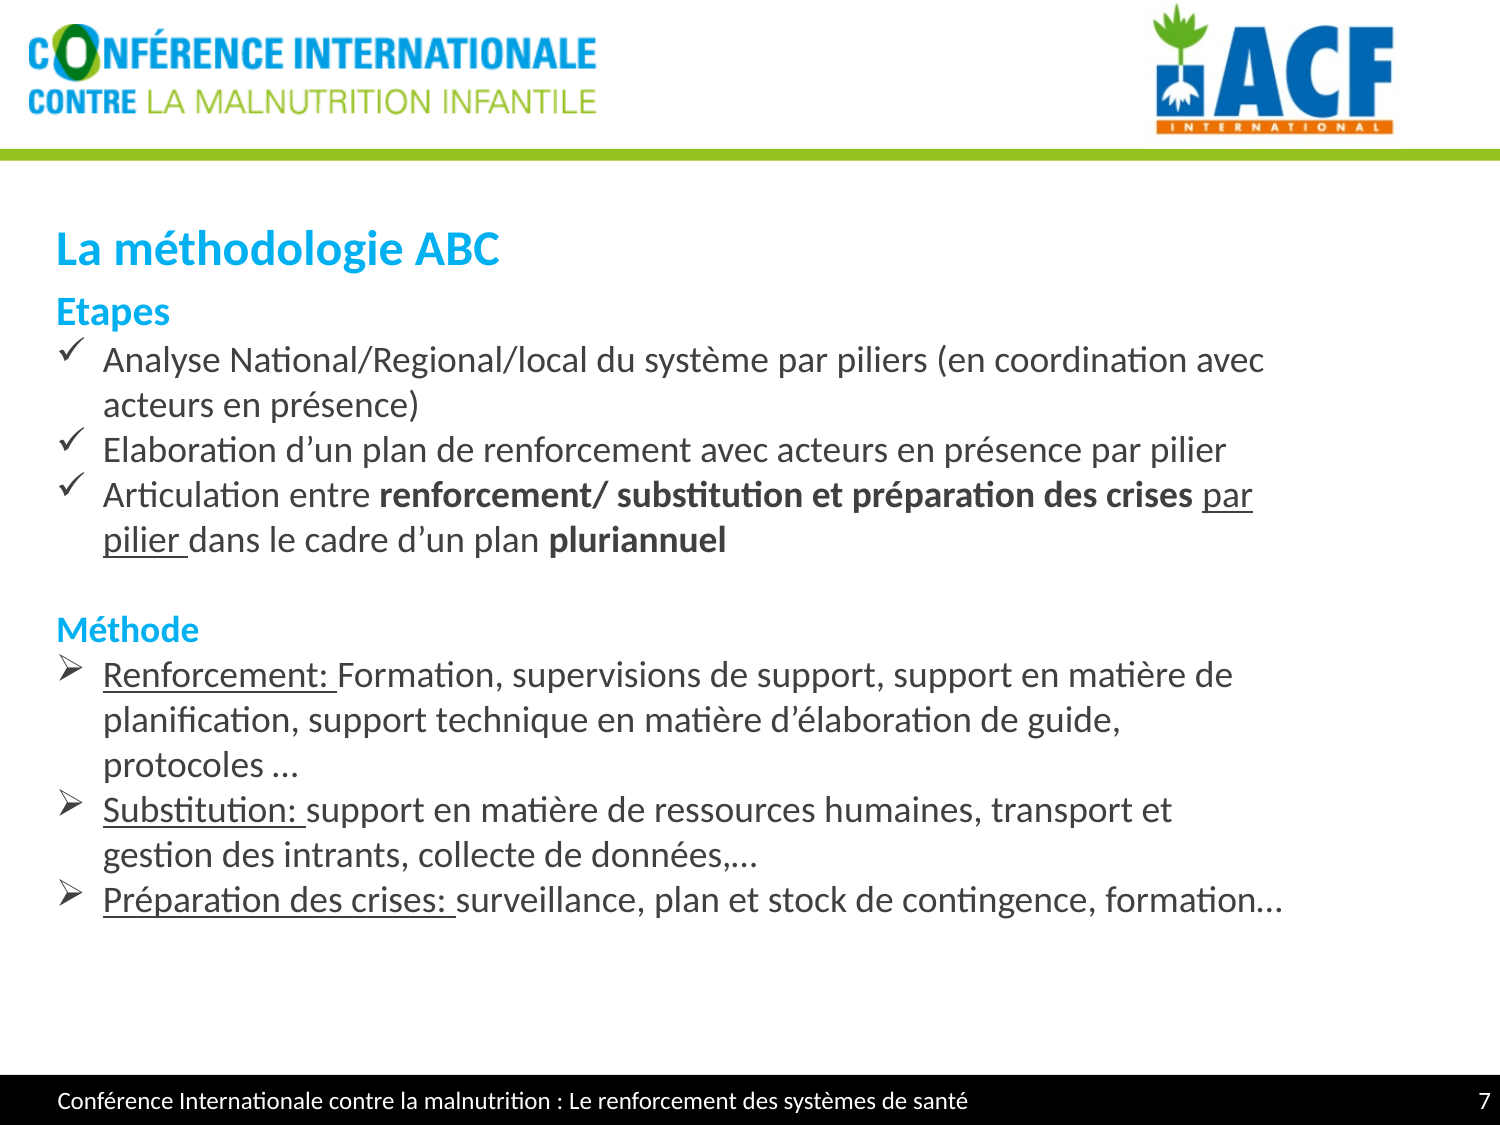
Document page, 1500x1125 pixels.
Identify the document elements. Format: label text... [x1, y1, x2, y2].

slide_number 7 [1156, 1069, 1500, 1125]
picture [29, 24, 597, 115]
footer Conférence Internationale contre la malnutrition : Le renforcement des systèmes de santé [0, 1069, 1034, 1125]
text_box La méthodologie ABC Etapes Analyse National/Regional/local du système par piliers (en coordination avec acteurs en présence) Elaboration d’un plan de renforcement avec acteurs en présence par pilier Articulation entre renforcement/ substitution et préparation des crises par pilier dans le cadre d’un plan pluriannuel Méthode Renforcement: Formation, supervisions de support, support en matière de planification, support technique en matière d’élaboration de guide, protocoles … Substitution: support en matière de ressources humaines, transport et gestion des intrants, collecte de données,… Préparation des crises: surveillance, plan et stock de contingence, formation… [41, 208, 1306, 973]
text_box [1034, 1073, 1156, 1125]
picture [1144, 0, 1401, 150]
text_box [0, 147, 1500, 163]
